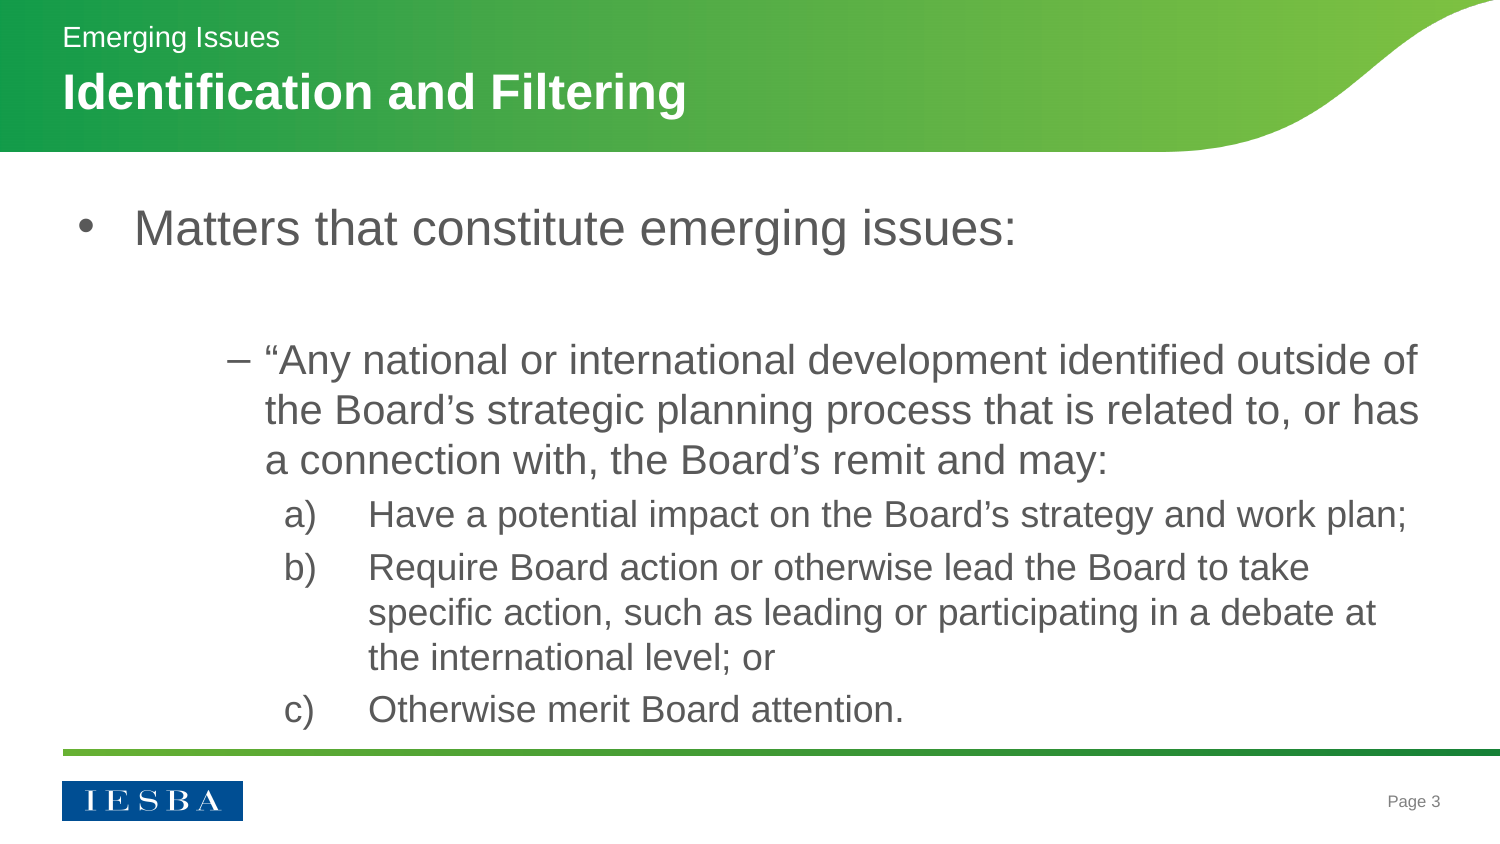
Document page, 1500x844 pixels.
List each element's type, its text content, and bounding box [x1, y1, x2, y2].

subtitle Emerging Issues [62, 18, 500, 47]
title Identification and Filtering [62, 56, 1300, 122]
picture [62, 781, 243, 821]
picture [0, 0, 1497, 152]
list Matters that constitute emerging issues: “Any national or international development identified outside of the Board’s strategic planning process that is related to, or has a connection with, the Board’s remit and may: Have a potential impact on the Board’s strategy and work plan; Require Board action or otherwise lead the Board to take specific action, such as leading or participating in a debate at the international level; or Otherwise merit Board attention. [62, 187, 1450, 747]
